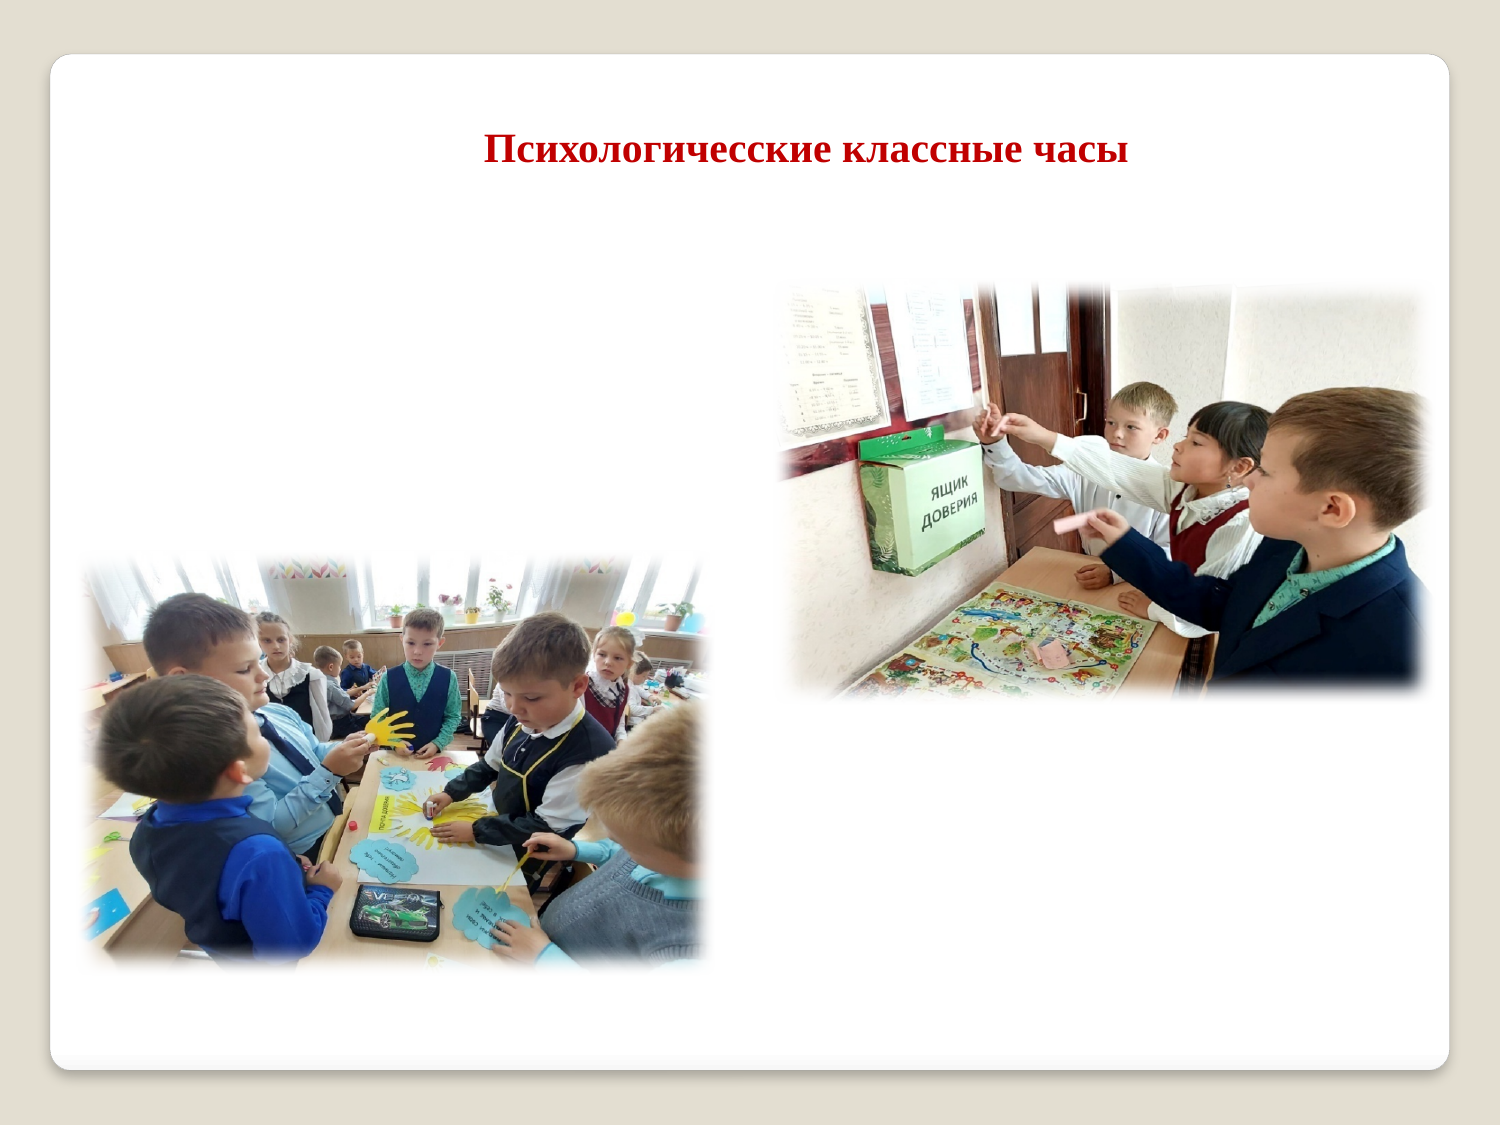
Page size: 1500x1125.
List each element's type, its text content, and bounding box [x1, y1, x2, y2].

text_box Психологичесские классные часы [469, 113, 1144, 179]
picture [76, 550, 715, 976]
picture [773, 278, 1436, 705]
